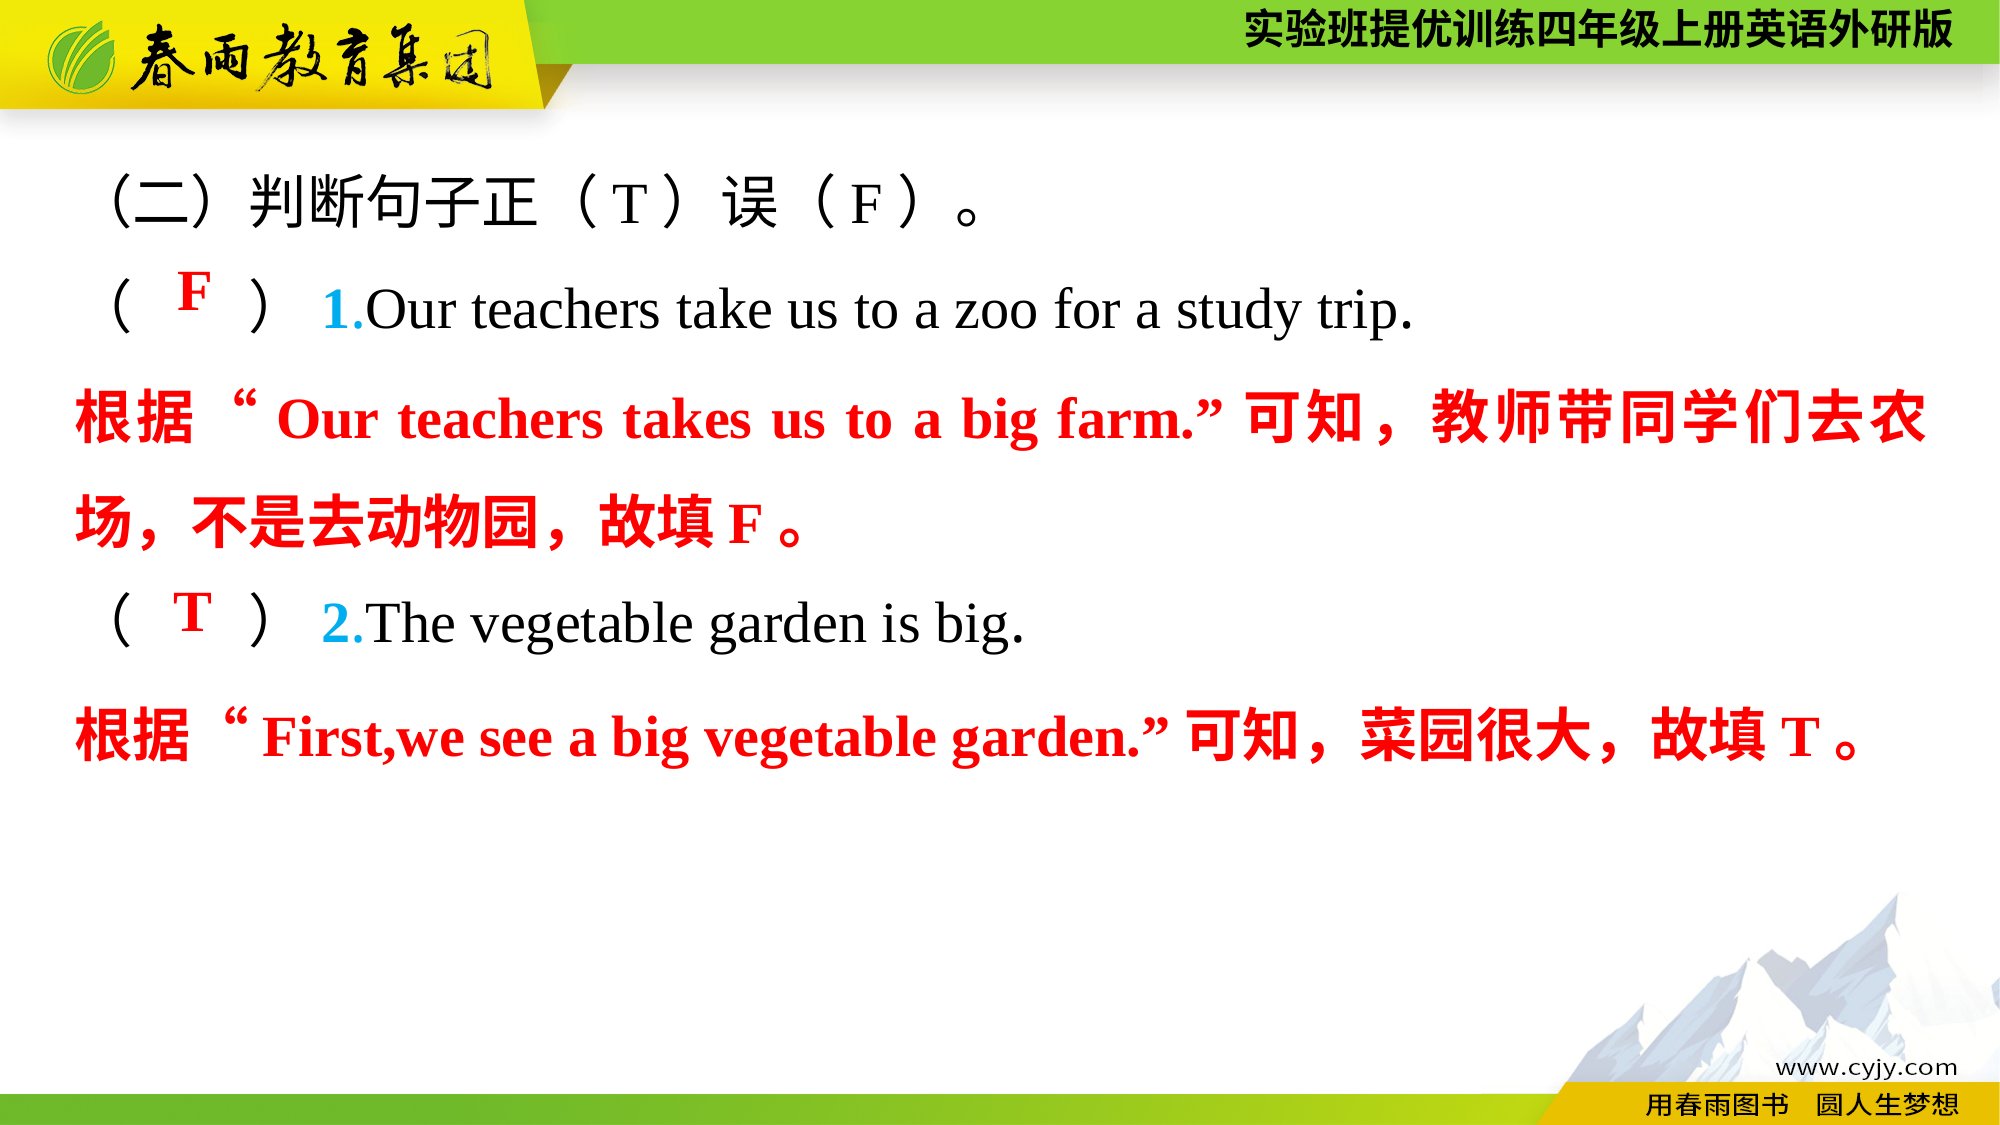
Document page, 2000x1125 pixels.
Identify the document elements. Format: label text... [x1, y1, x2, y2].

text_box 根据“First,we see a big vegetable garden.”可知，菜园很大，故填T。 [59, 655, 1944, 776]
picture [0, 0, 2000, 1125]
text_box T [158, 565, 227, 651]
list （二）判断句子正（T）误（F）。 （ ）1.Our teachers take us to a zoo for a study trip. （ ）2.The vegetable garden is big. [59, 563, 1944, 655]
list （二）判断句子正（T）误（F）。 （ ）1.Our teachers take us to a zoo for a study trip. （ ）2.The vegetable garden is big. [59, 122, 1944, 338]
text_box 根据“Our teachers takes us to a big farm.”可知，教师带同学们去农场，不是去动物园，故填F。 [59, 338, 1944, 563]
text_box F [163, 245, 229, 330]
